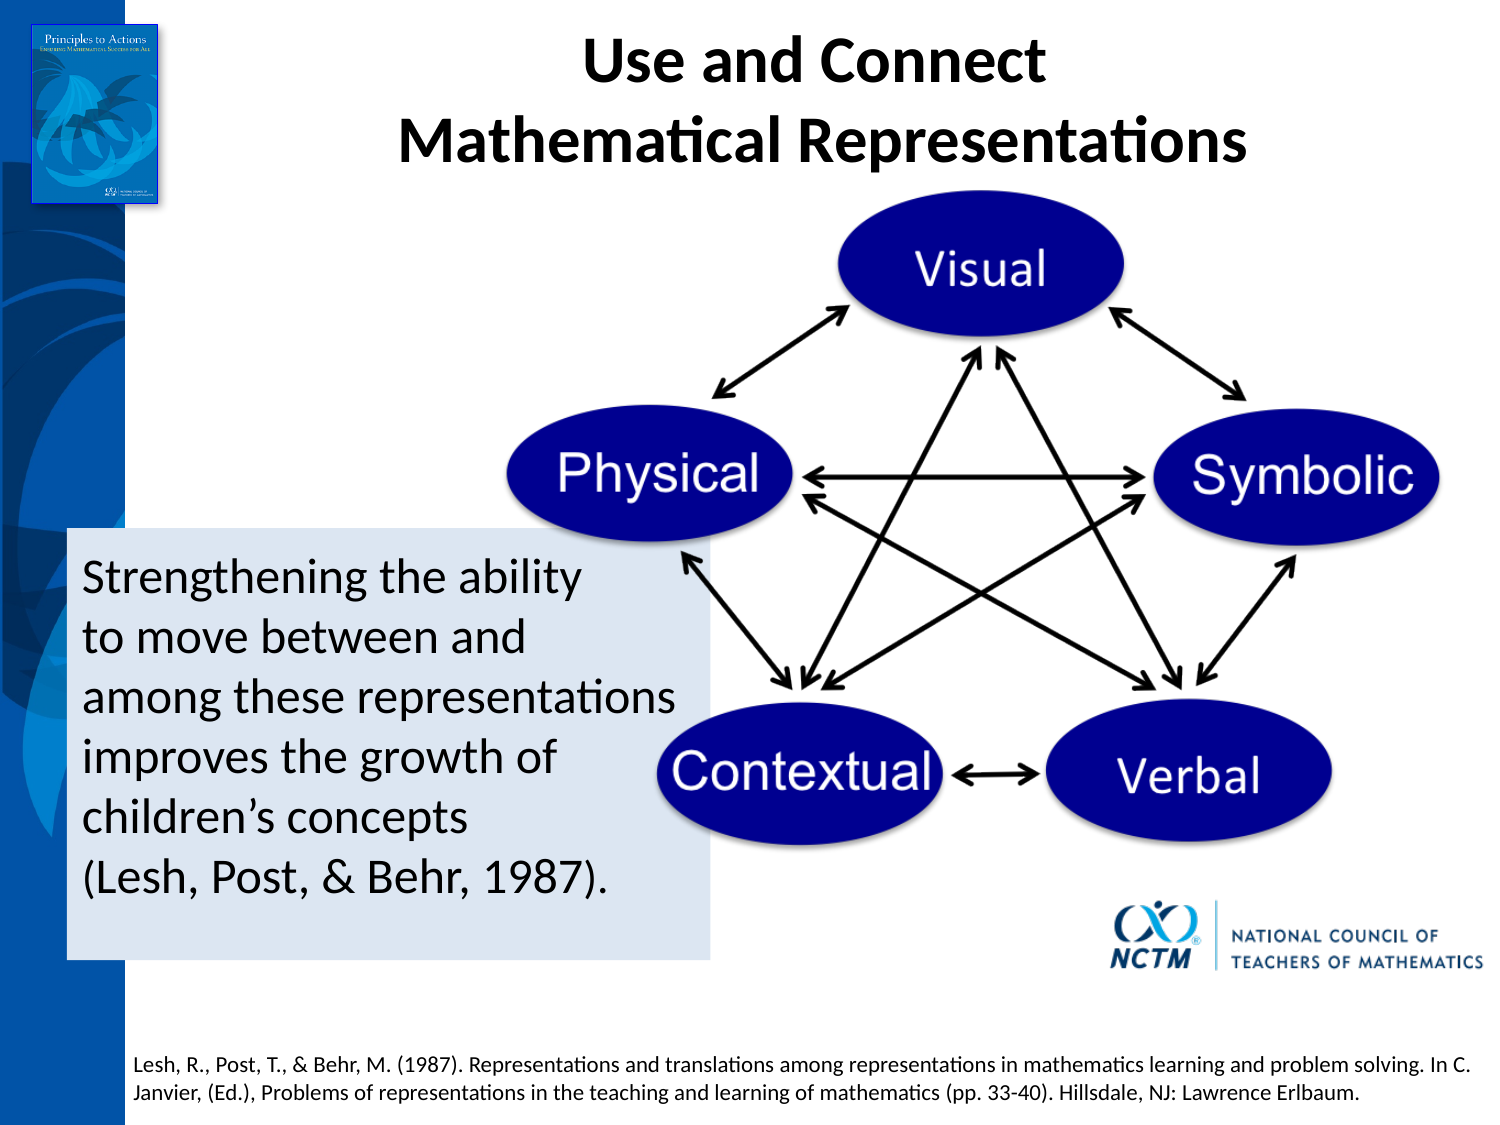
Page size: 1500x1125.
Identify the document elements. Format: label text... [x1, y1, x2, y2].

picture [32, 25, 157, 203]
picture [0, 0, 125, 1125]
text_box Strengthening the ability to move between and among these representations improves the growth of children’s concepts (Lesh, Post, & Behr, 1987). [66, 528, 711, 961]
picture [498, 187, 1447, 857]
text_box Lesh, R., Post, T., & Behr, M. (1987). Representations and translations among representations in mathematics learning and problem solving. In C. Janvier, (Ed.), Problems of representations in the teaching and learning of mathematics (pp. 33-40). Hillsdale, NJ: Lawrence Erlbaum. [118, 1042, 1500, 1122]
text_box Use and Connect Mathematical Representations [145, 29, 1500, 162]
picture [1095, 881, 1500, 987]
